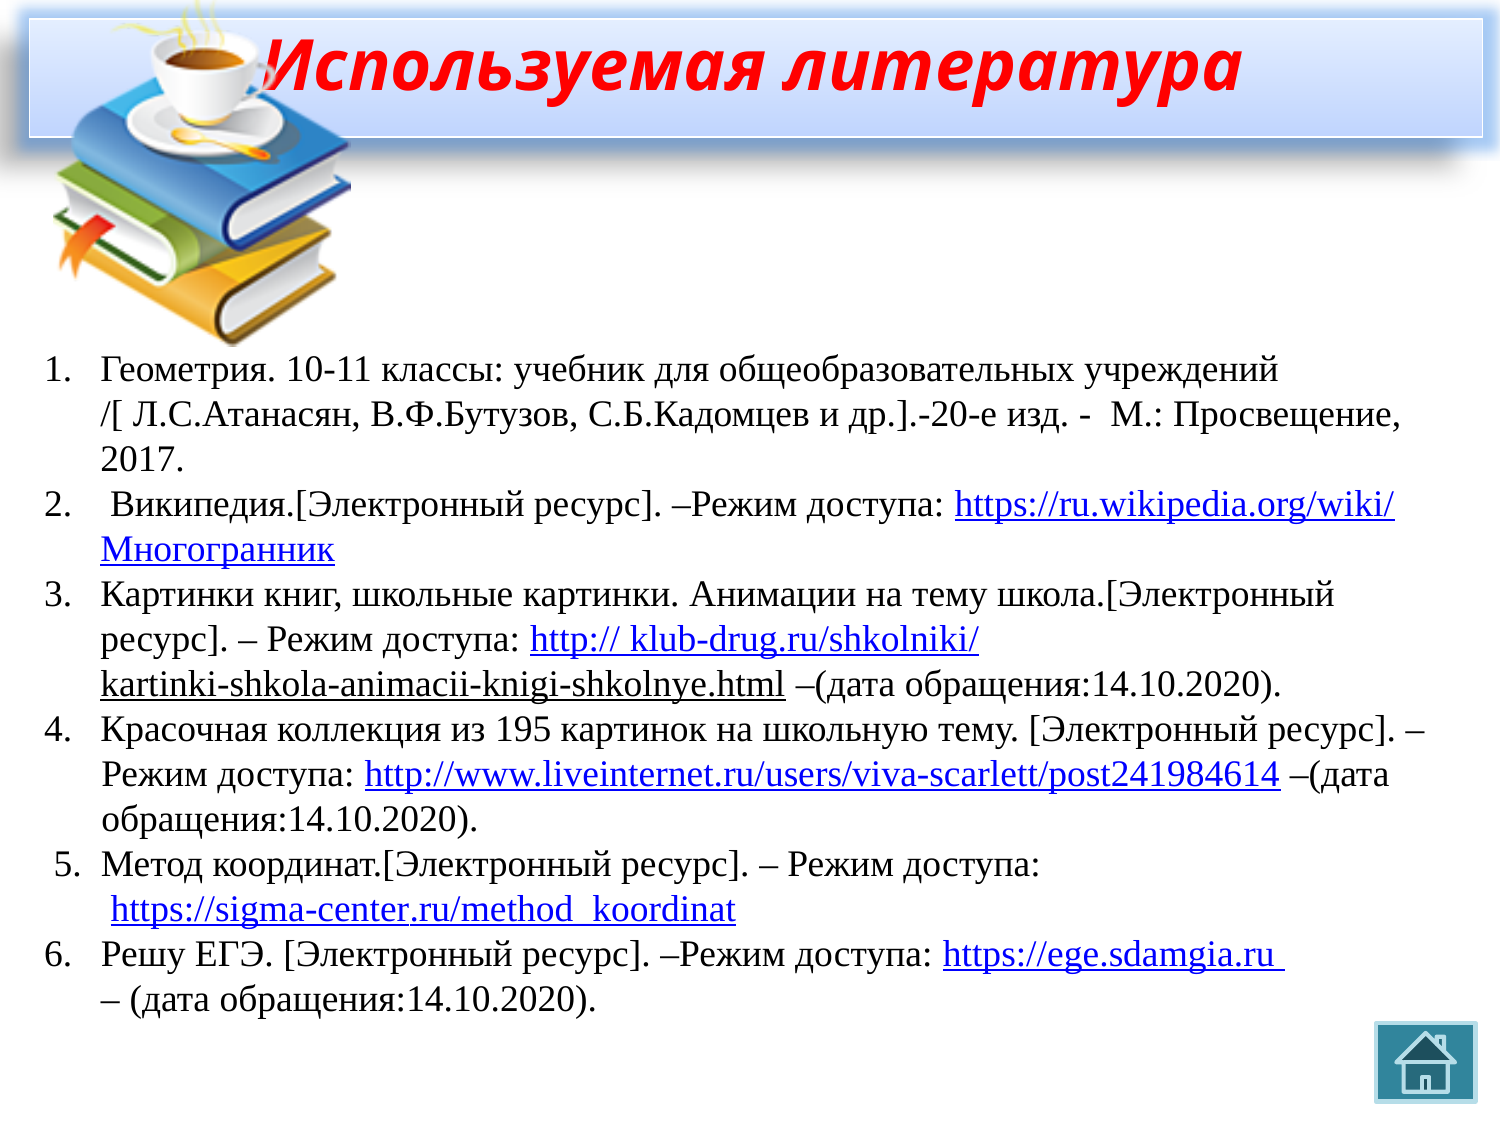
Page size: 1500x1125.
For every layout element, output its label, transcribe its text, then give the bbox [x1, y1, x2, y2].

text_box [1374, 1021, 1478, 1104]
picture [52, 0, 352, 348]
text_box [356, 18, 1483, 138]
text_box Геометрия. 10-11 классы: учебник для общеобразовательных учреждений /[ Л.С.Атанасян, В.Ф.Бутузов, С.Б.Кадомцев и др.].-20-е изд. - М.: Просвещение, 2017. Википедия.[Электронный ресурс]. –Режим доступа: https://ru.wikipedia.org/wiki/Многогранник Картинки книг, школьные картинки. Анимации на тему школа.[Электронный ресурс]. – Режим доступа: http:// klub-drug.ru/shkolniki/kartinki-shkola-animacii-knigi-shkolnye.html –(дата обращения:14.10.2020). Красочная коллекция из 195 картинок на школьную тему. [Электронный ресурс]. – Режим доступа: http://www.liveinternet.ru/users/viva-scarlett/post241984614 –(дата обращения:14.10.2020). 5. Метод координат.[Электронный ресурс]. – Режим доступа: https://sigma-center.ru/method_koordinat 6. Решу ЕГЭ. [Электронный ресурс]. –Режим доступа: https://ege.sdamgia.ru – (дата обращения:14.10.2020). [29, 160, 1483, 1125]
text_box [29, 18, 47, 138]
text_box Используемая литература [356, 0, 1259, 115]
